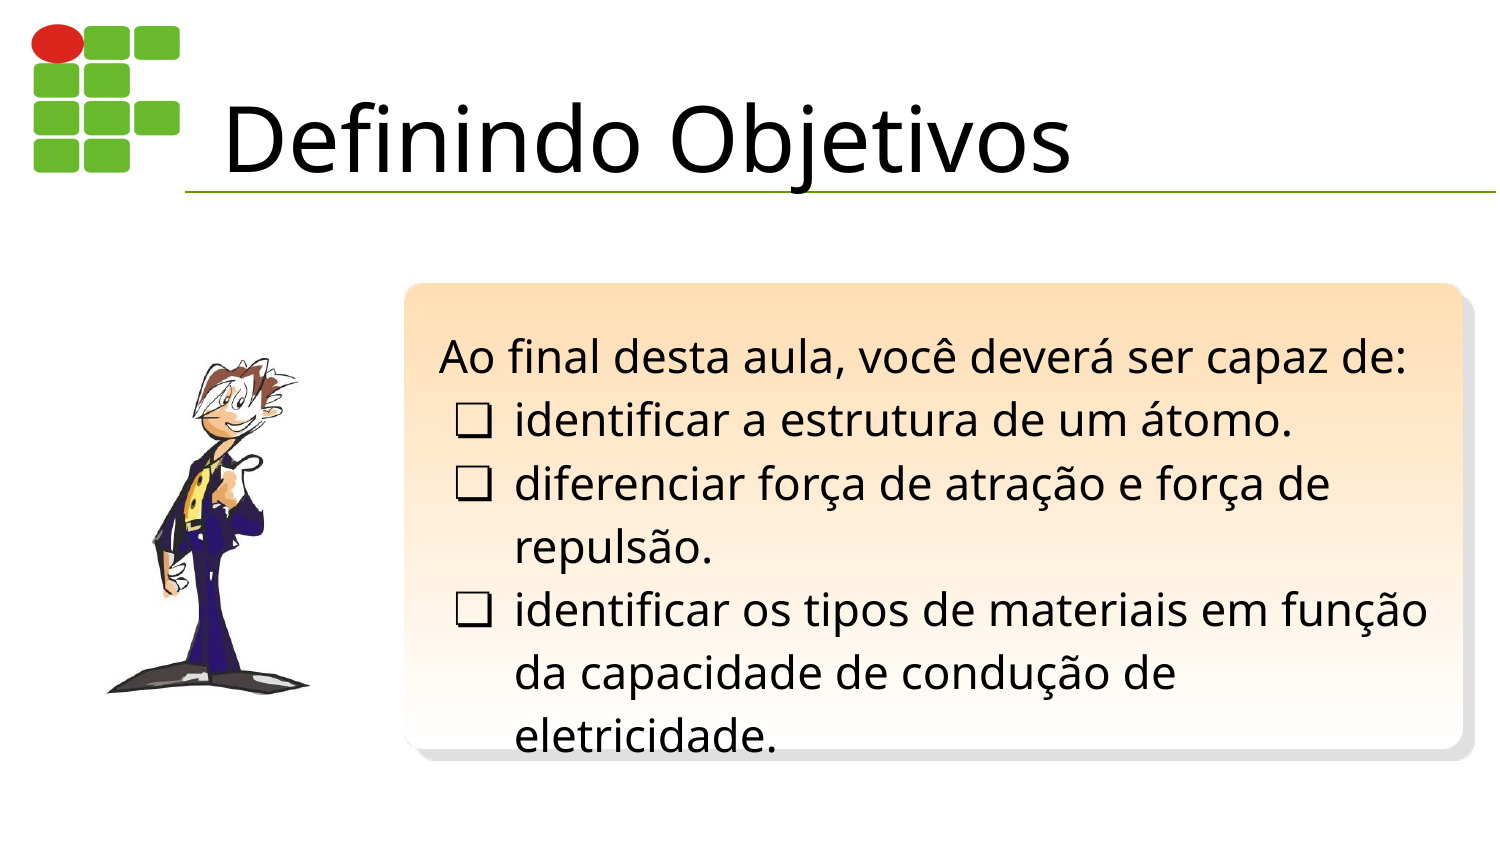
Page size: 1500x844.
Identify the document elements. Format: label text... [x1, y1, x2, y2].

picture [404, 283, 1476, 761]
title Definindo Objetivos [206, 26, 1468, 207]
picture [106, 357, 310, 695]
picture [29, 23, 182, 174]
